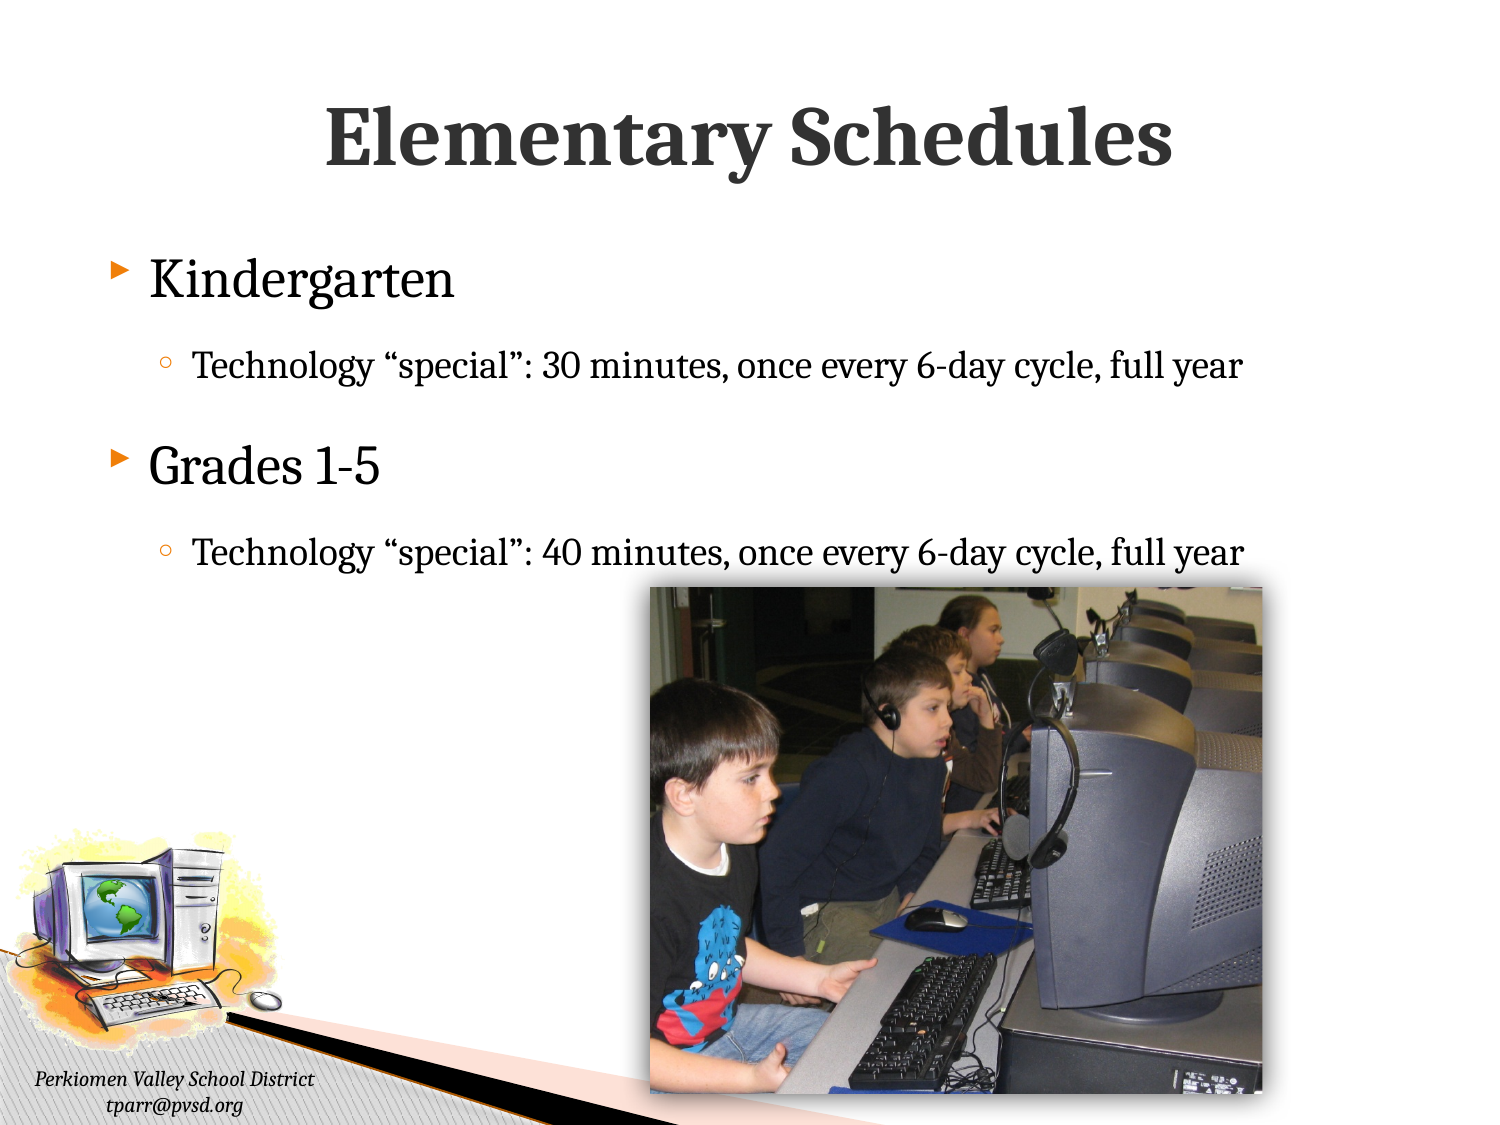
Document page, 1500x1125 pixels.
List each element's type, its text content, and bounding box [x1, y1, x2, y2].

list Kindergarten Technology “special”: 30 minutes, once every 6-day cycle, full year Grades 1-5 Technology “special”: 40 minutes, once every 6-day cycle, full year [75, 225, 1350, 988]
title Elementary Schedules [75, 37, 1425, 225]
picture [0, 800, 288, 1063]
picture [649, 587, 1263, 1094]
